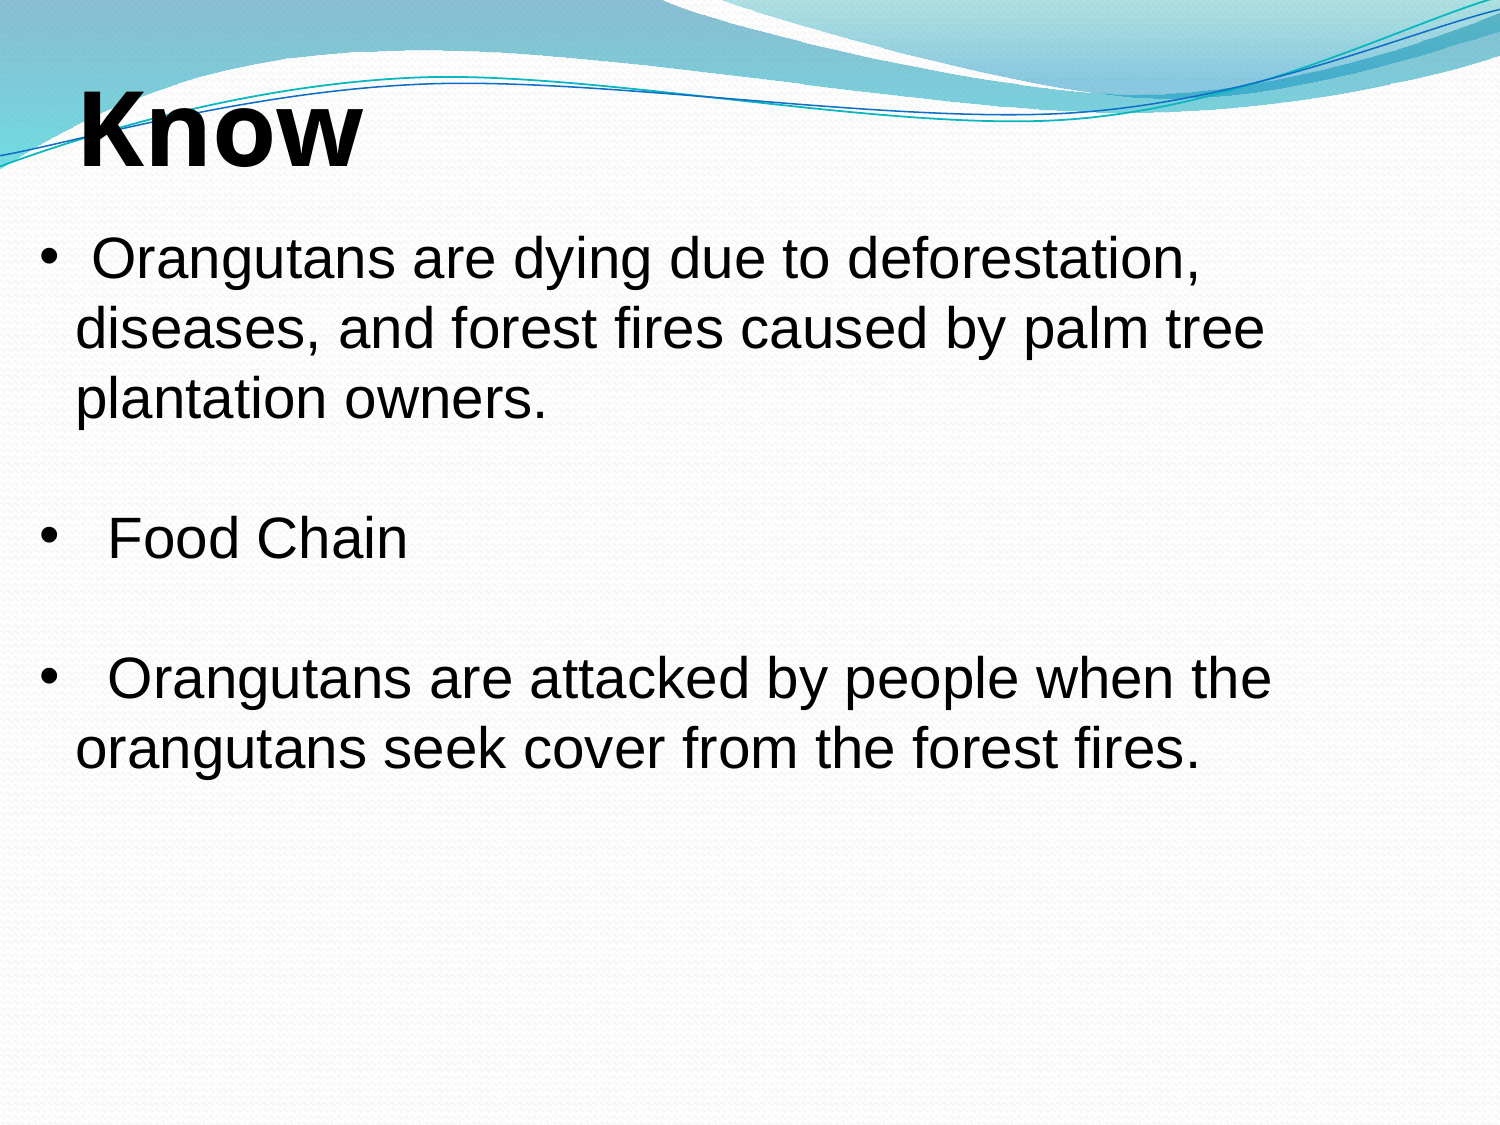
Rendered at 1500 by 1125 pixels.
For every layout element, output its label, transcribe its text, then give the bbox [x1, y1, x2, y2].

title Know [74, 0, 1426, 188]
text_box Orangutans are dying due to deforestation, diseases, and forest fires caused by palm tree plantation owners. Food Chain Orangutans are attacked by people when the orangutans seek cover from the forest fires. [24, 212, 1425, 1075]
